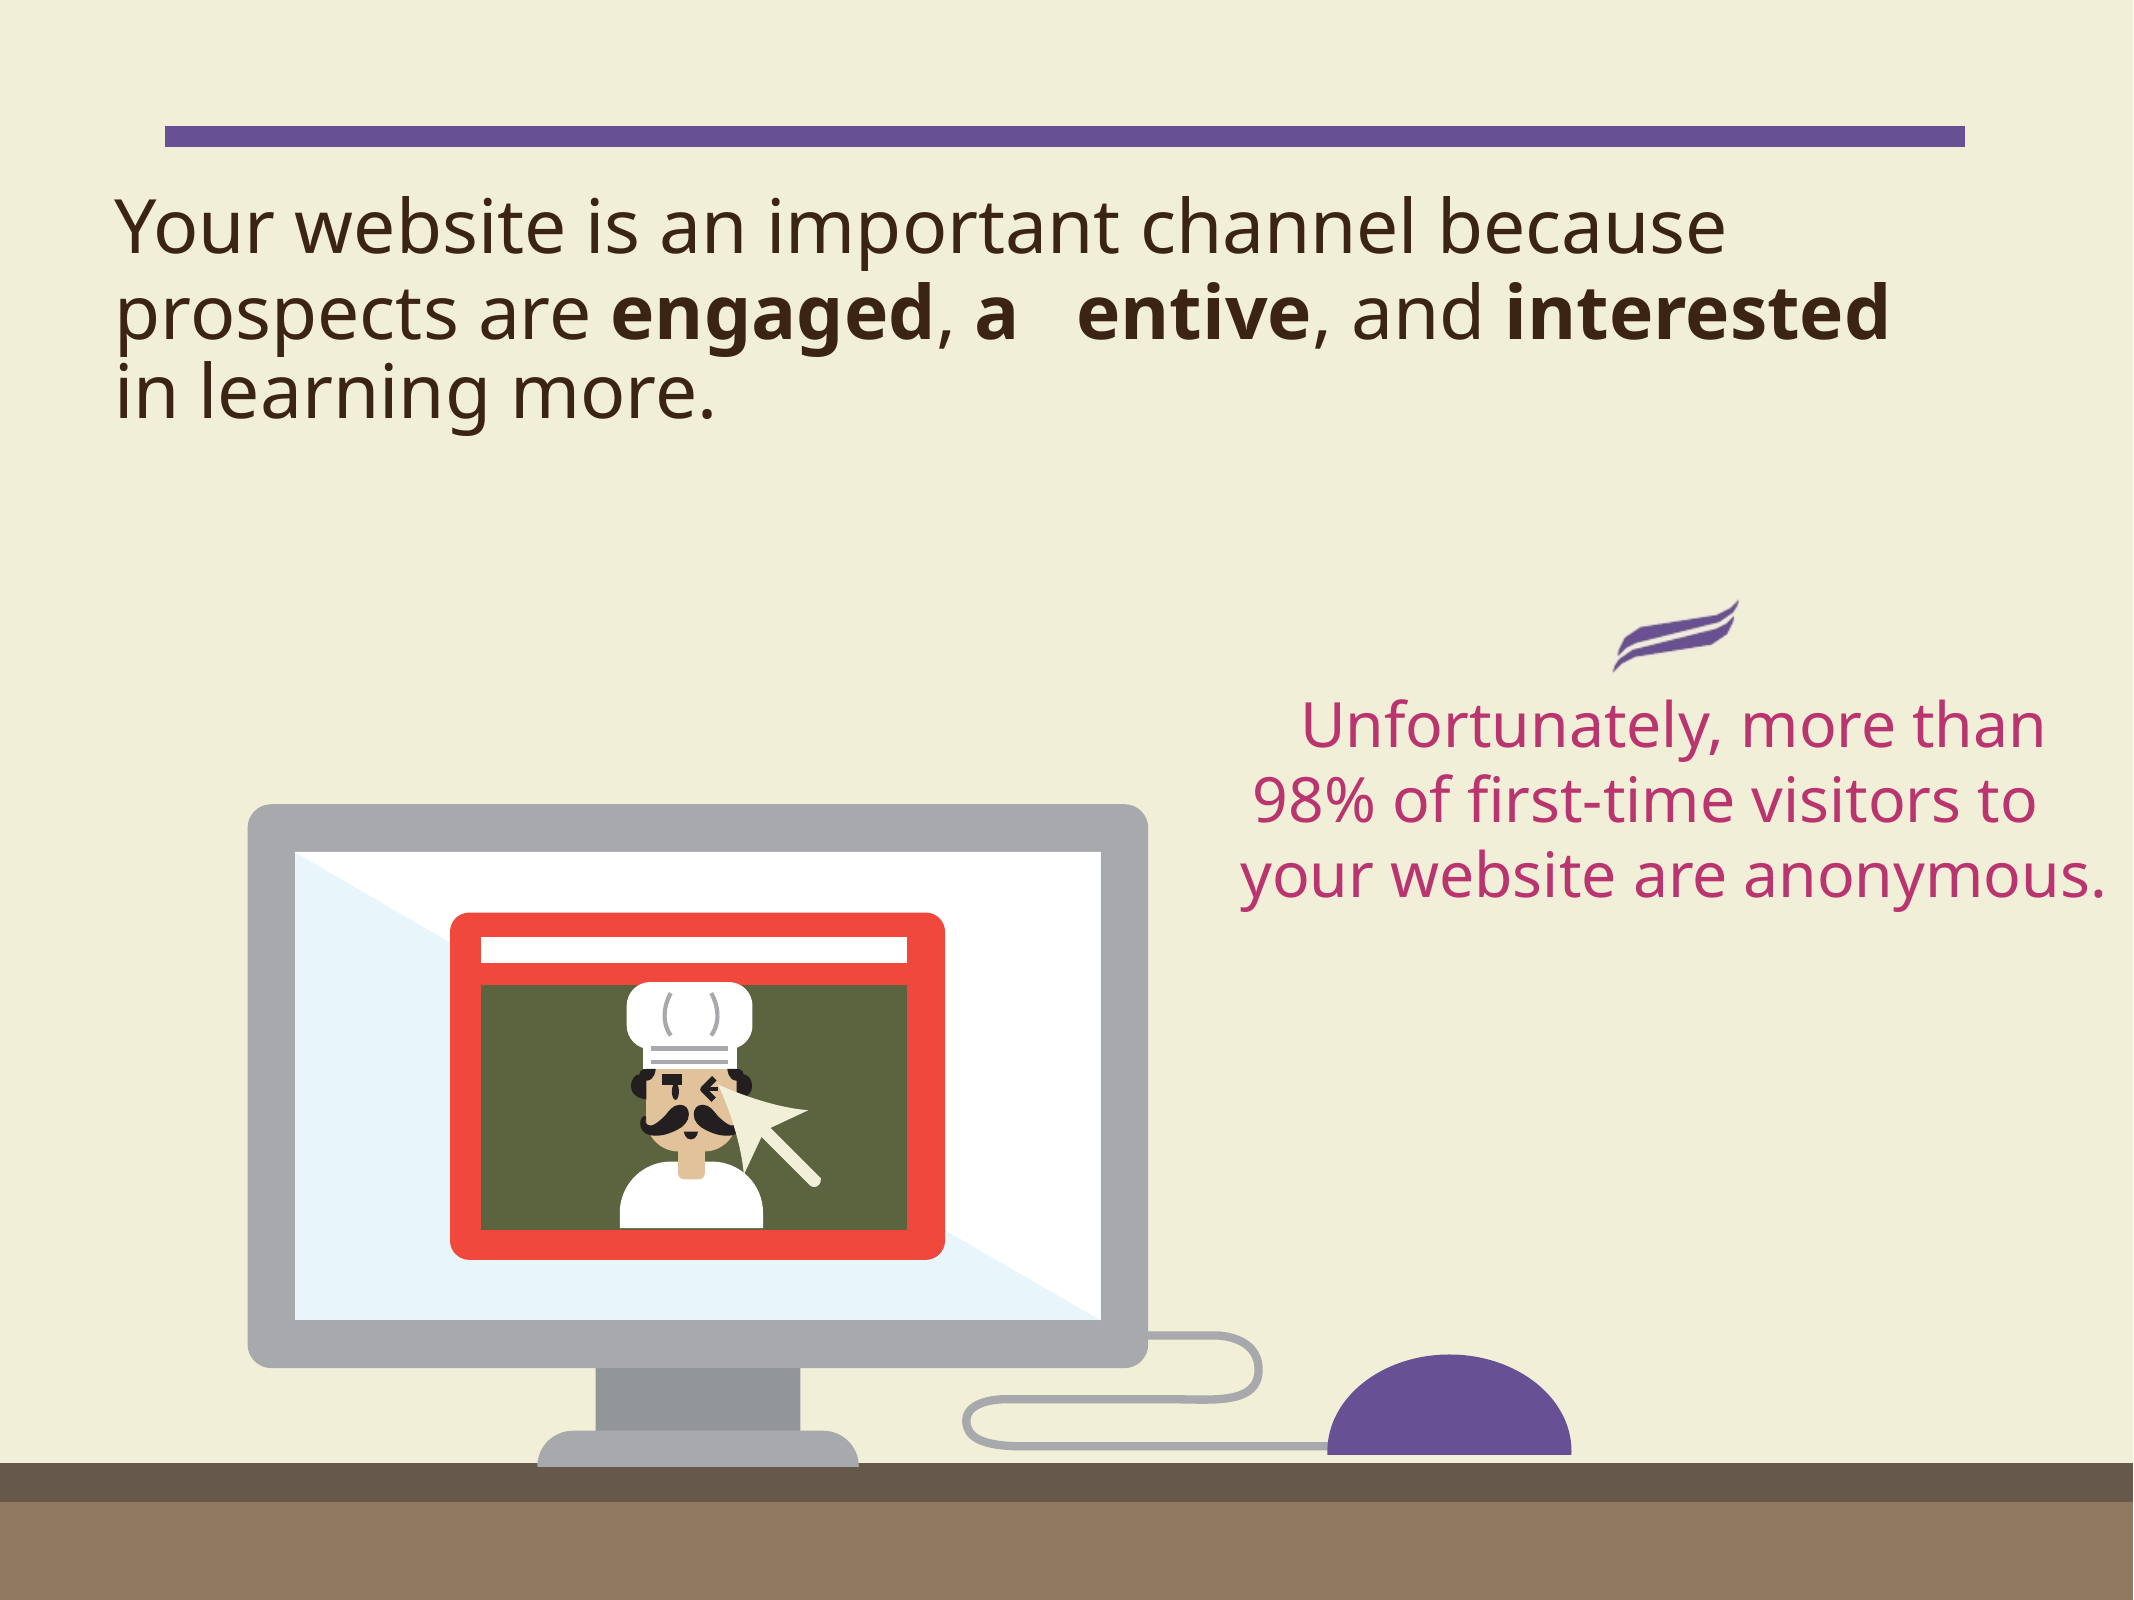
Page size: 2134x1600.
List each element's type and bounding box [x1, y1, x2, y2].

text_box [0, 0, 2134, 1600]
picture [1610, 597, 1742, 676]
